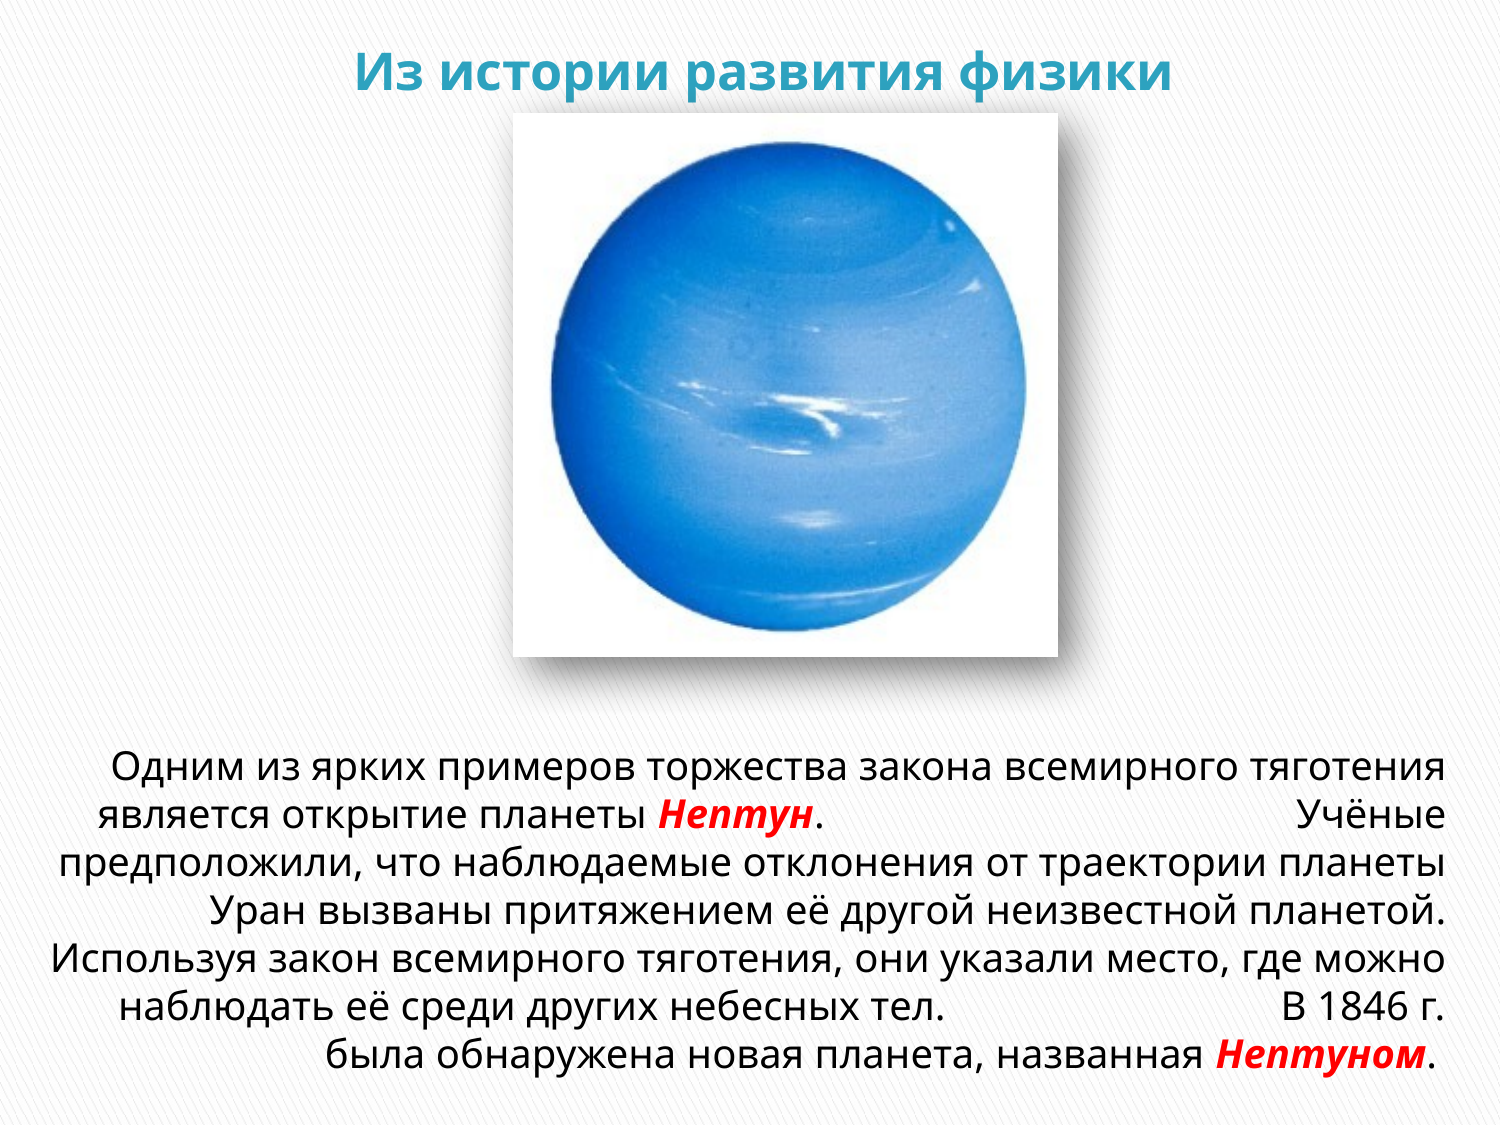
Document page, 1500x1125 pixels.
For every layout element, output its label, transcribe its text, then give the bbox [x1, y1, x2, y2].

title Из истории развития физики [150, 30, 1378, 102]
picture [513, 113, 1058, 658]
list Одним из ярких примеров торжества закона всемирного тяготения является открытие планеты Нептун. Учёные предположили, что наблюдаемые отклонения от траектории планеты Уран вызваны притяжением её другой неизвестной планетой. Используя закон всемирного тяготения, они указали место, где можно наблюдать её среди других небесных тел. В 1846 г. была обнаружена новая планета, названная Нептуном. [29, 732, 1463, 1096]
